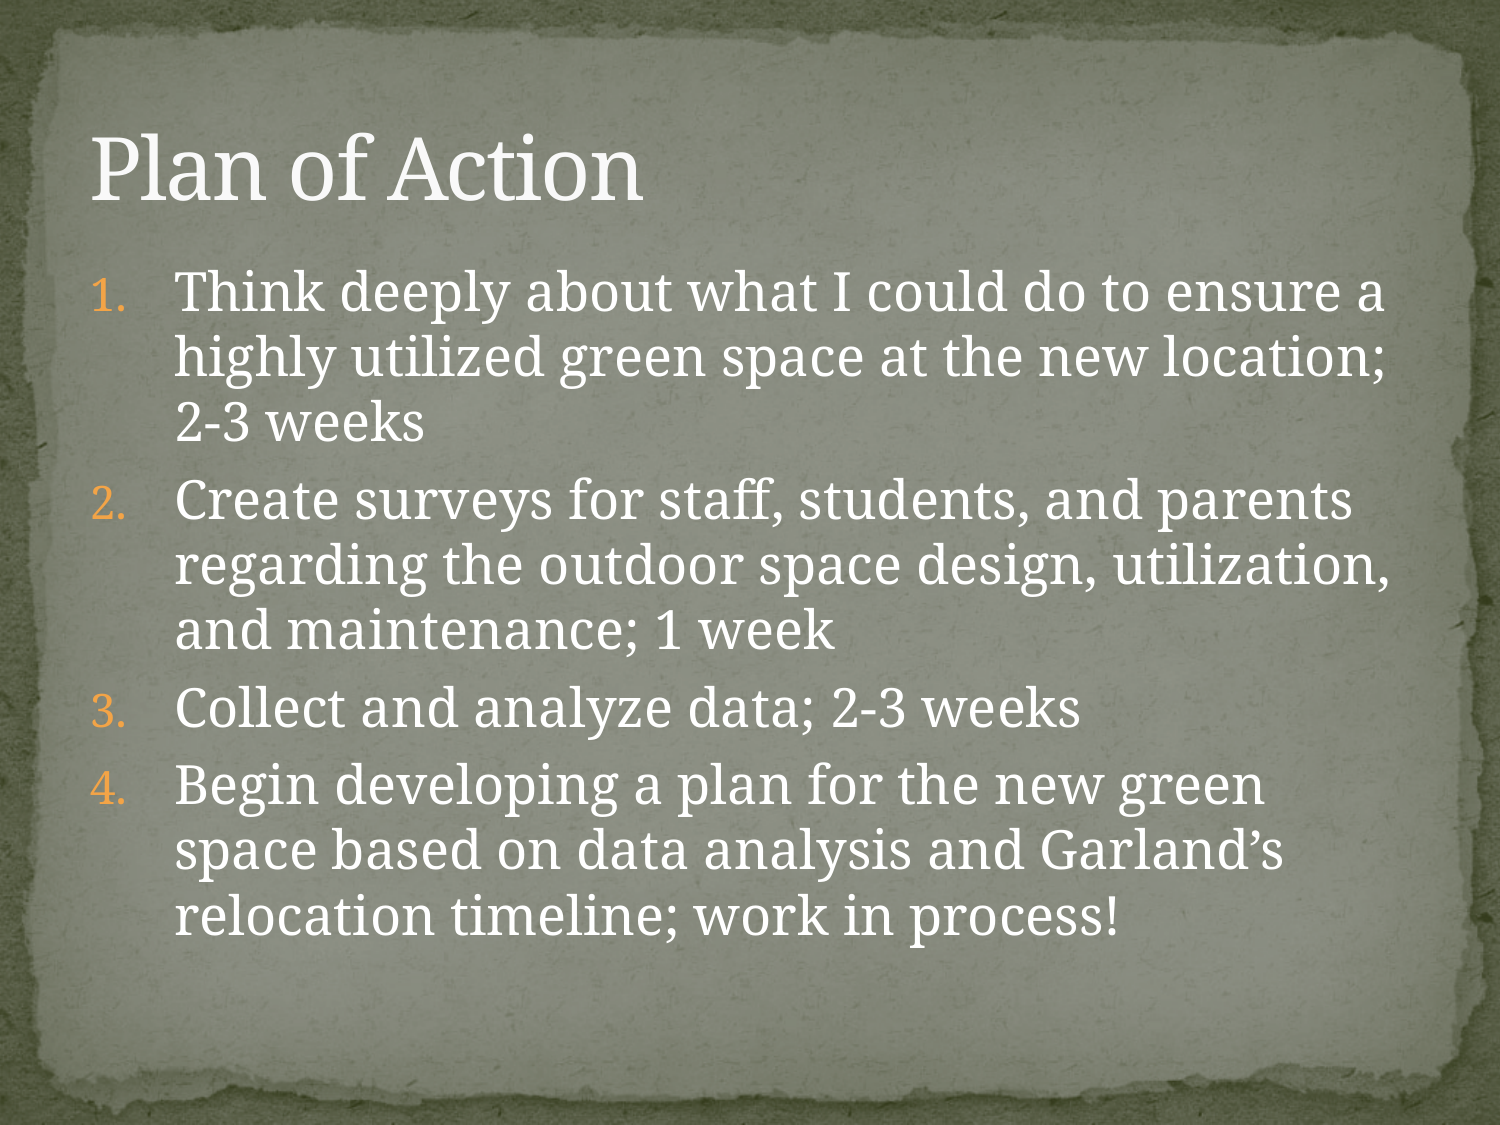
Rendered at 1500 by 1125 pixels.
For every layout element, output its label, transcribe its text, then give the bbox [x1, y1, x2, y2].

list Think deeply about what I could do to ensure a highly utilized green space at the new location; 2-3 weeks Create surveys for staff, students, and parents regarding the outdoor space design, utilization, and maintenance; 1 week Collect and analyze data; 2-3 weeks Begin developing a plan for the new green space based on data analysis and Garland’s relocation timeline; work in process! [75, 249, 1425, 1000]
title Plan of Action [74, 24, 1425, 225]
